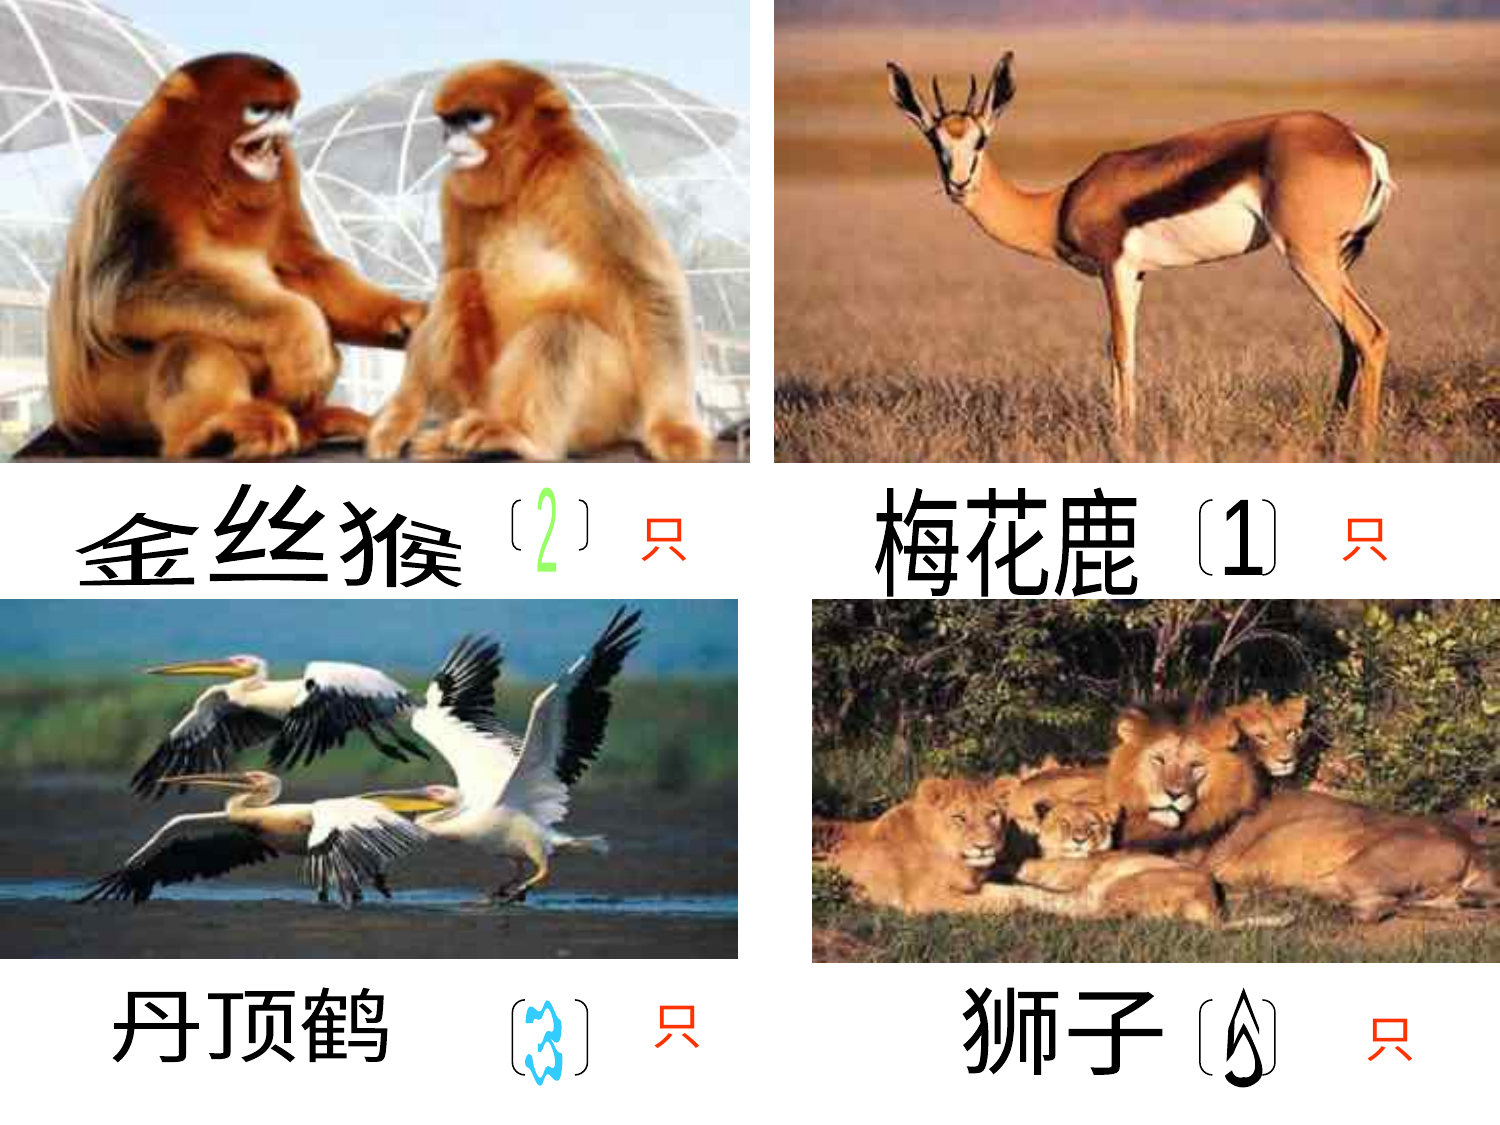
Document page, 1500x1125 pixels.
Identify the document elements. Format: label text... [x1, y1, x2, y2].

picture [812, 599, 1500, 963]
text_box [1199, 499, 1262, 575]
text_box [512, 500, 588, 551]
text_box 只 [1350, 999, 1430, 1075]
picture [0, 599, 738, 959]
text_box [1199, 999, 1275, 1075]
picture [0, 0, 751, 463]
text_box [1248, 499, 1275, 575]
text_box 只 [624, 499, 725, 575]
text_box 只 [637, 987, 718, 1063]
picture [774, 0, 1500, 463]
text_box 只 [1325, 499, 1405, 575]
text_box [512, 999, 588, 1075]
